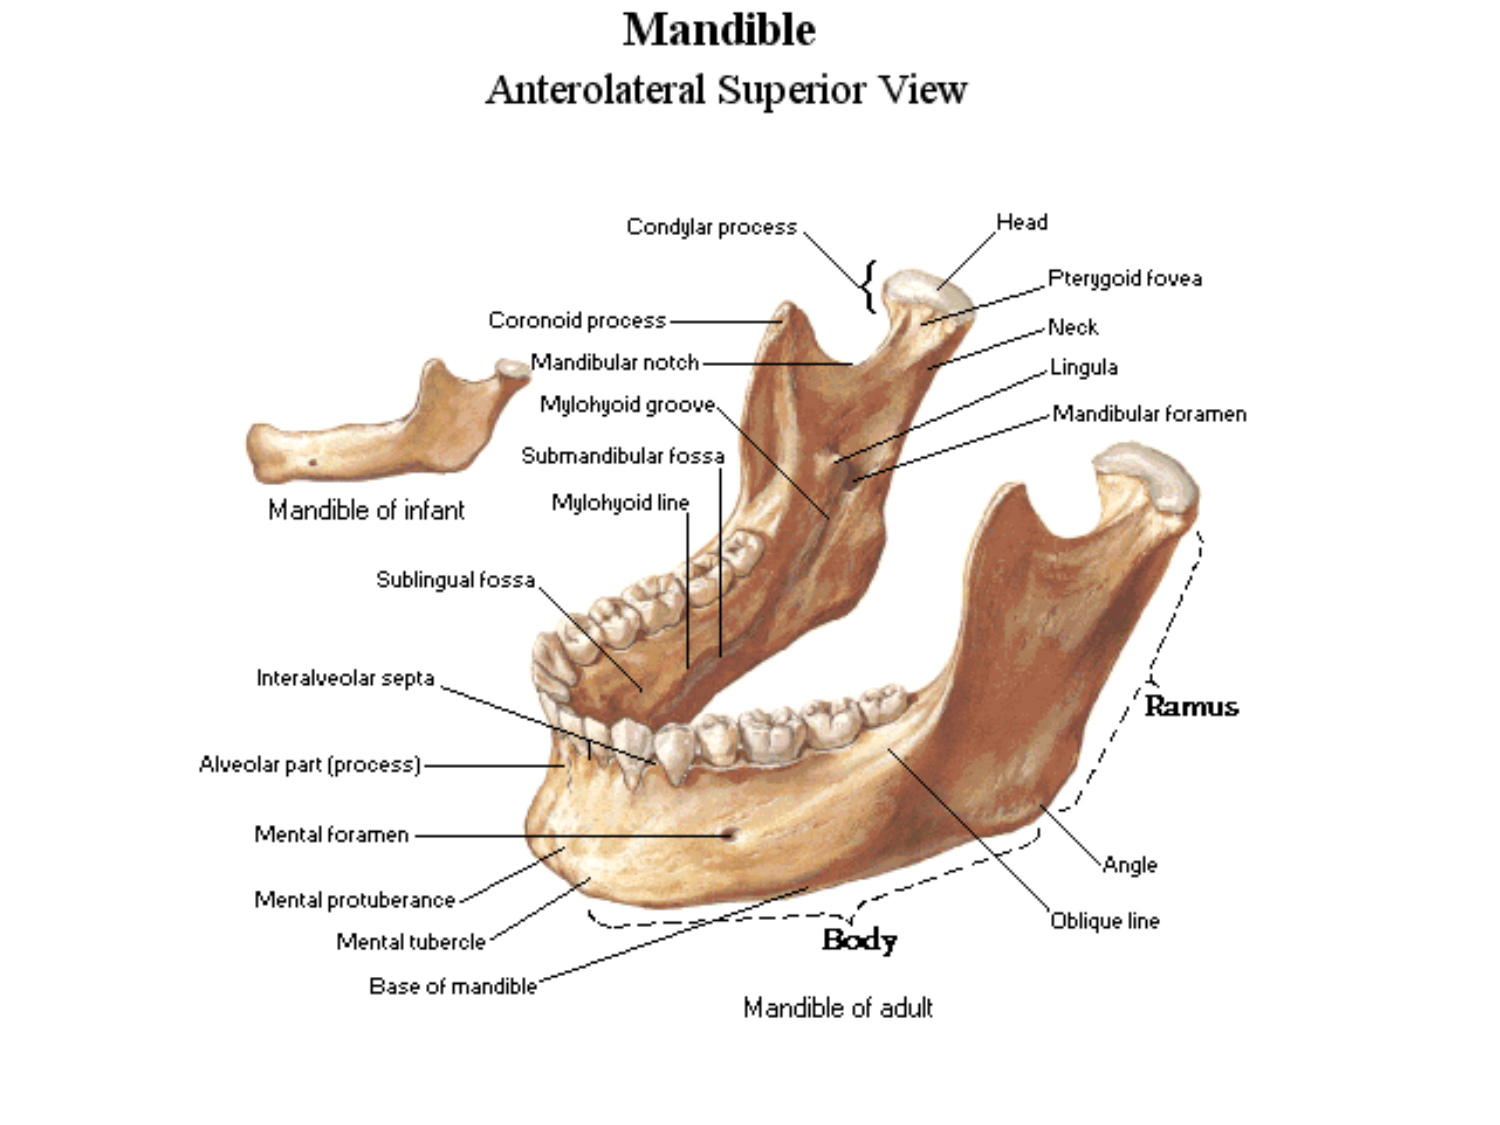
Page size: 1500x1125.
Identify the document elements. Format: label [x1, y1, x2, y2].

picture [123, 0, 1282, 1087]
